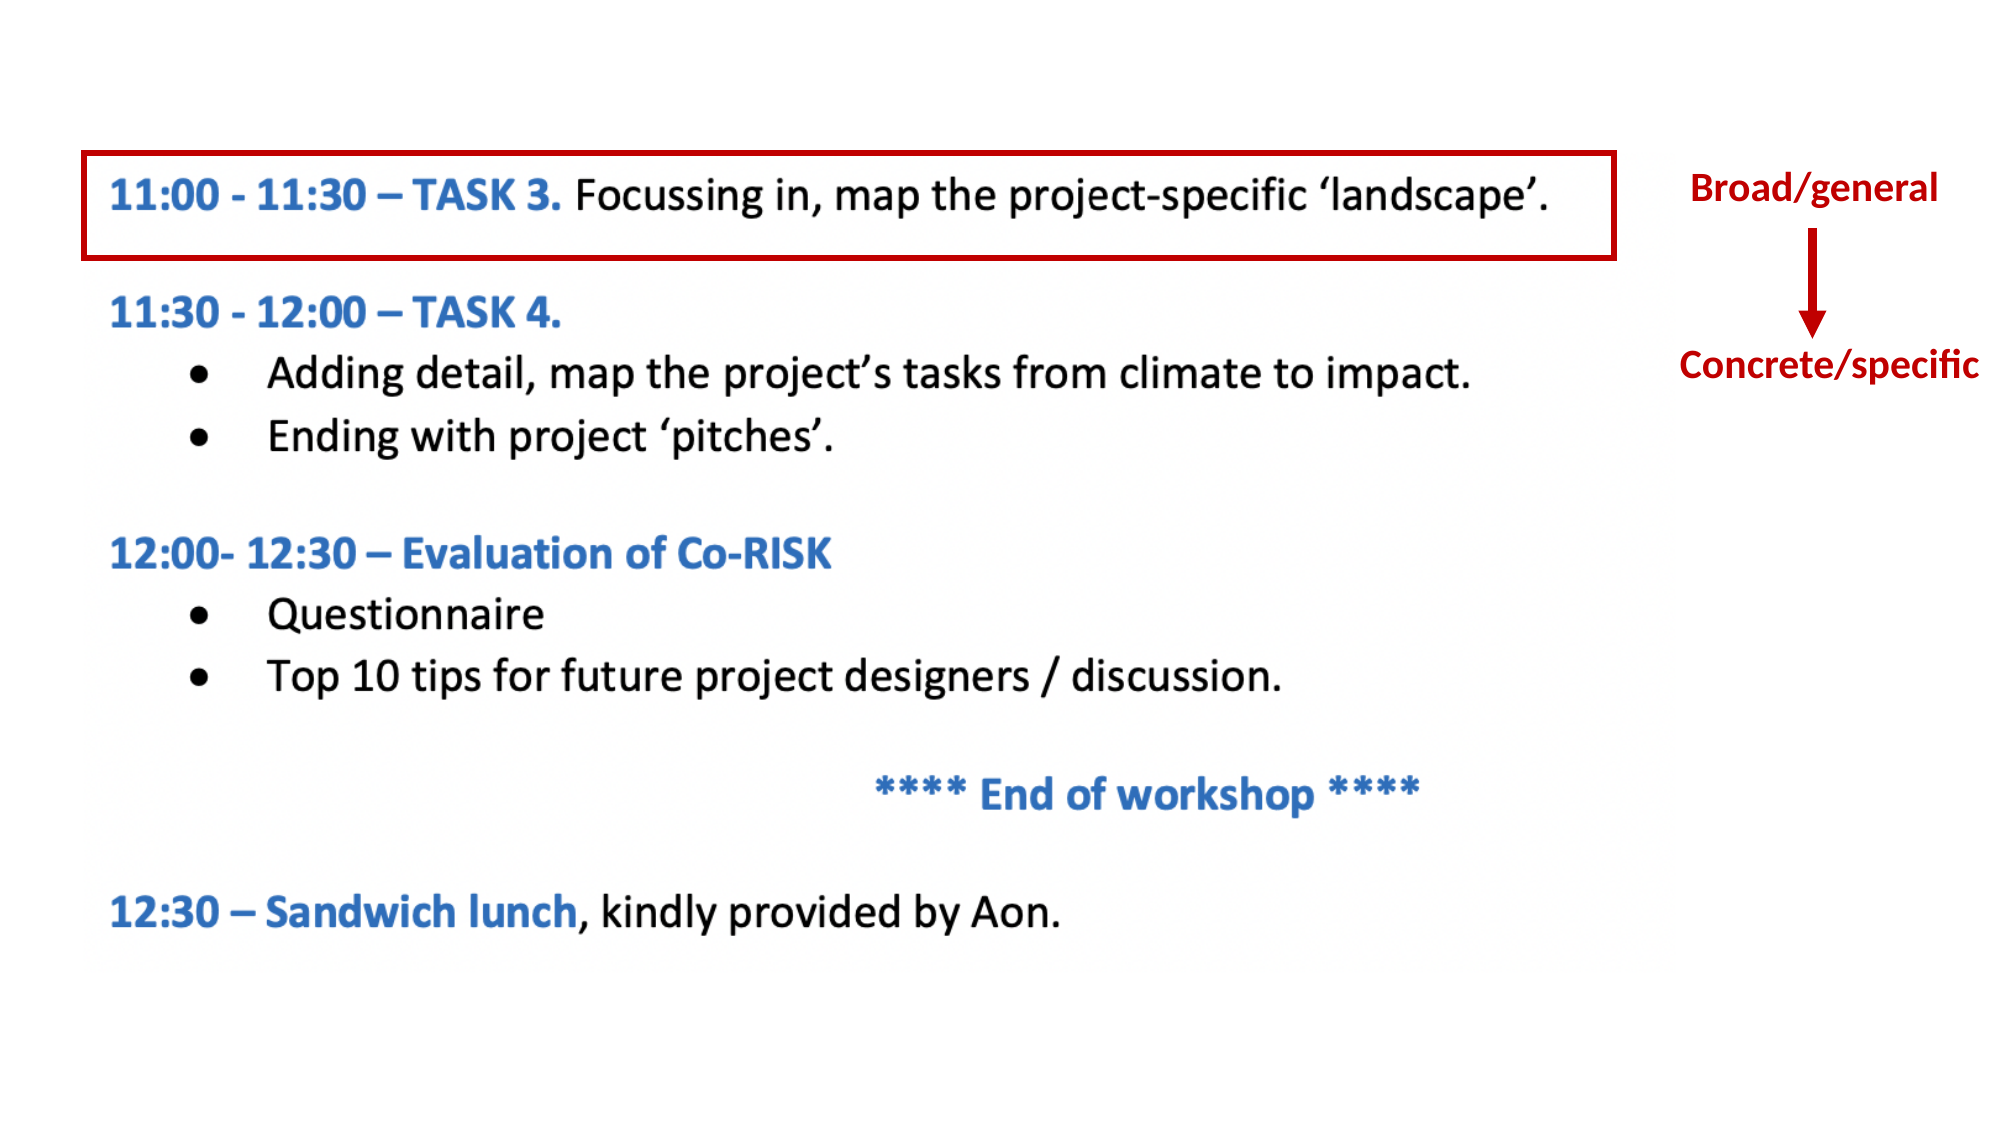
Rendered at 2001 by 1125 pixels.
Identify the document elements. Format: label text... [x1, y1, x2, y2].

text_box Concrete/specific [1676, 329, 2000, 395]
text_box Broad/general [1676, 152, 2000, 218]
picture [83, 152, 1676, 973]
